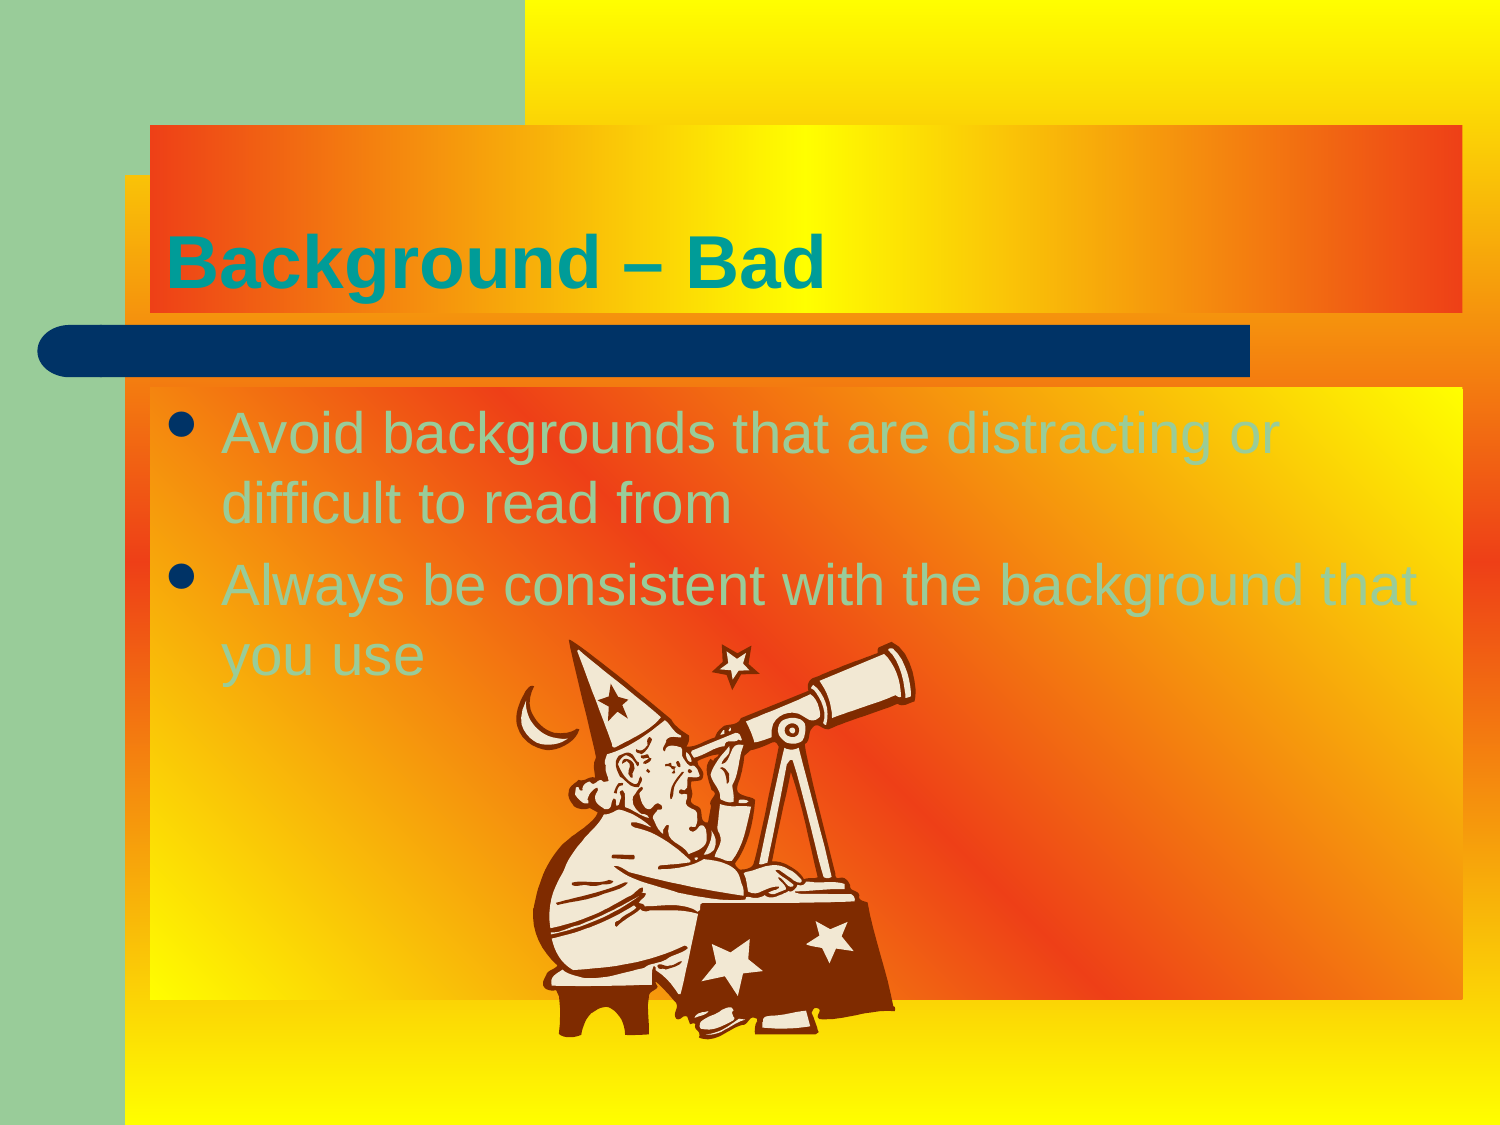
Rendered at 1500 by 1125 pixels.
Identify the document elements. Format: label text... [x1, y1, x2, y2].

picture [512, 637, 919, 1045]
title Background – Bad [150, 125, 1463, 313]
list Avoid backgrounds that are distracting or difficult to read from Always be consistent with the background that you use [150, 387, 1463, 1000]
